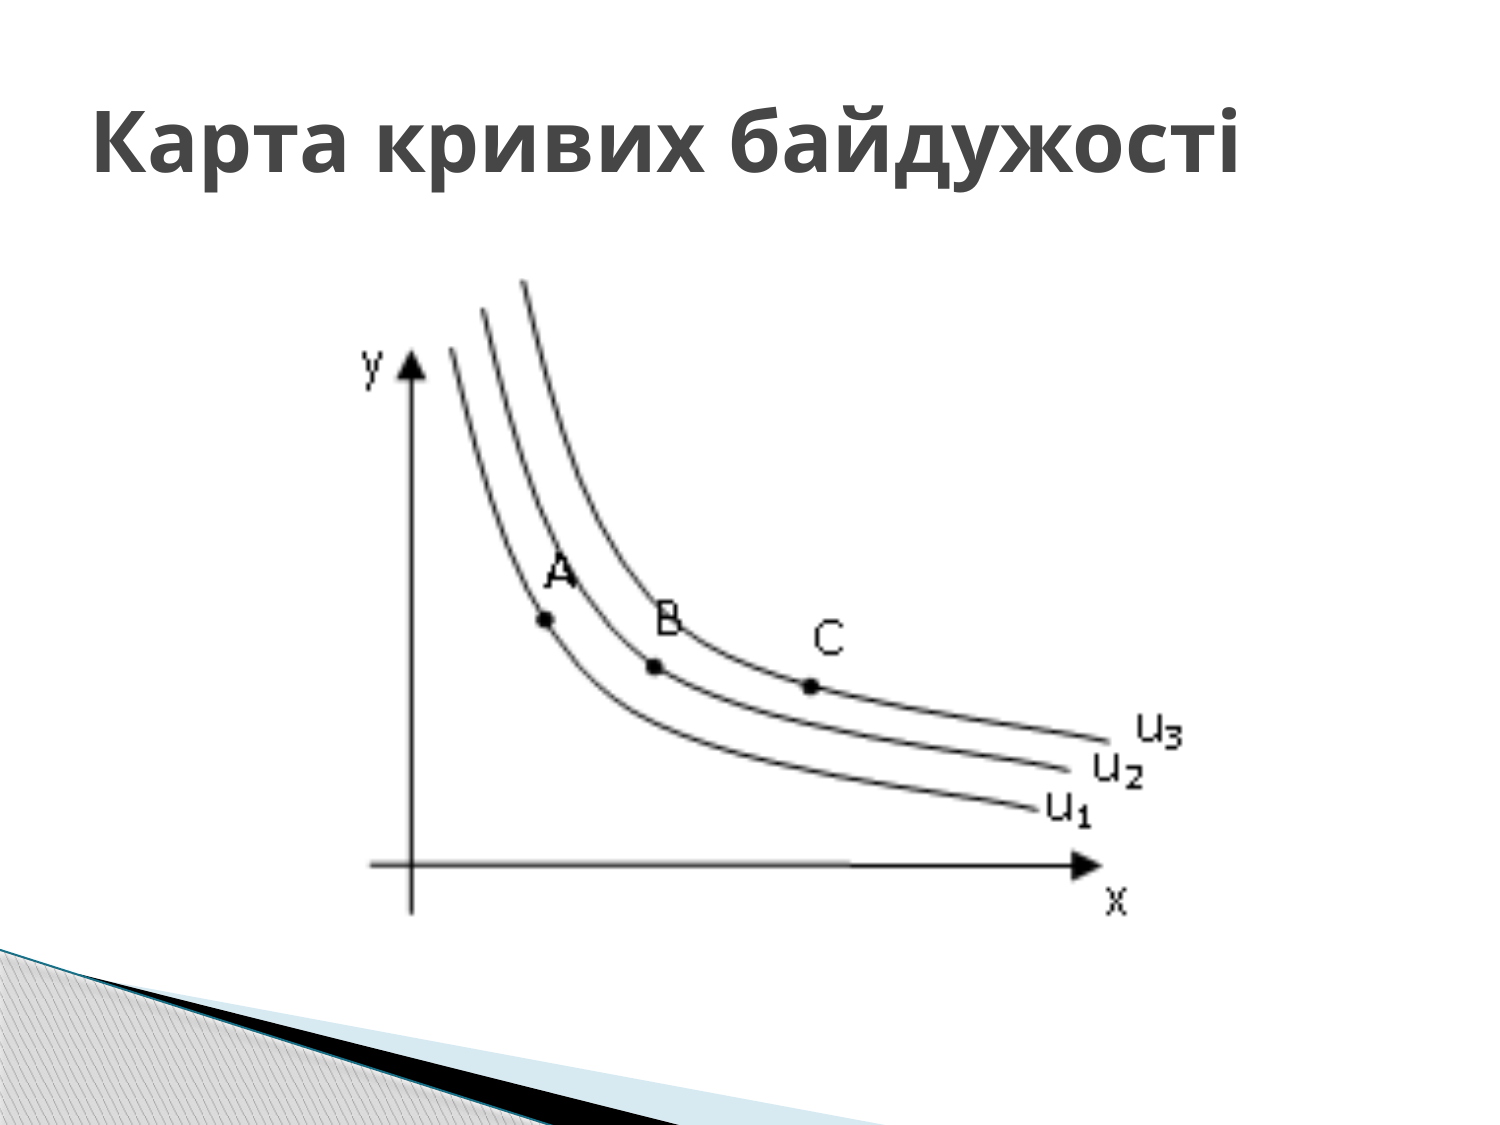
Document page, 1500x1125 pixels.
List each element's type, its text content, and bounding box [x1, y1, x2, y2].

title Карта кривих байдужості [75, 45, 1425, 233]
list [359, 278, 1231, 961]
